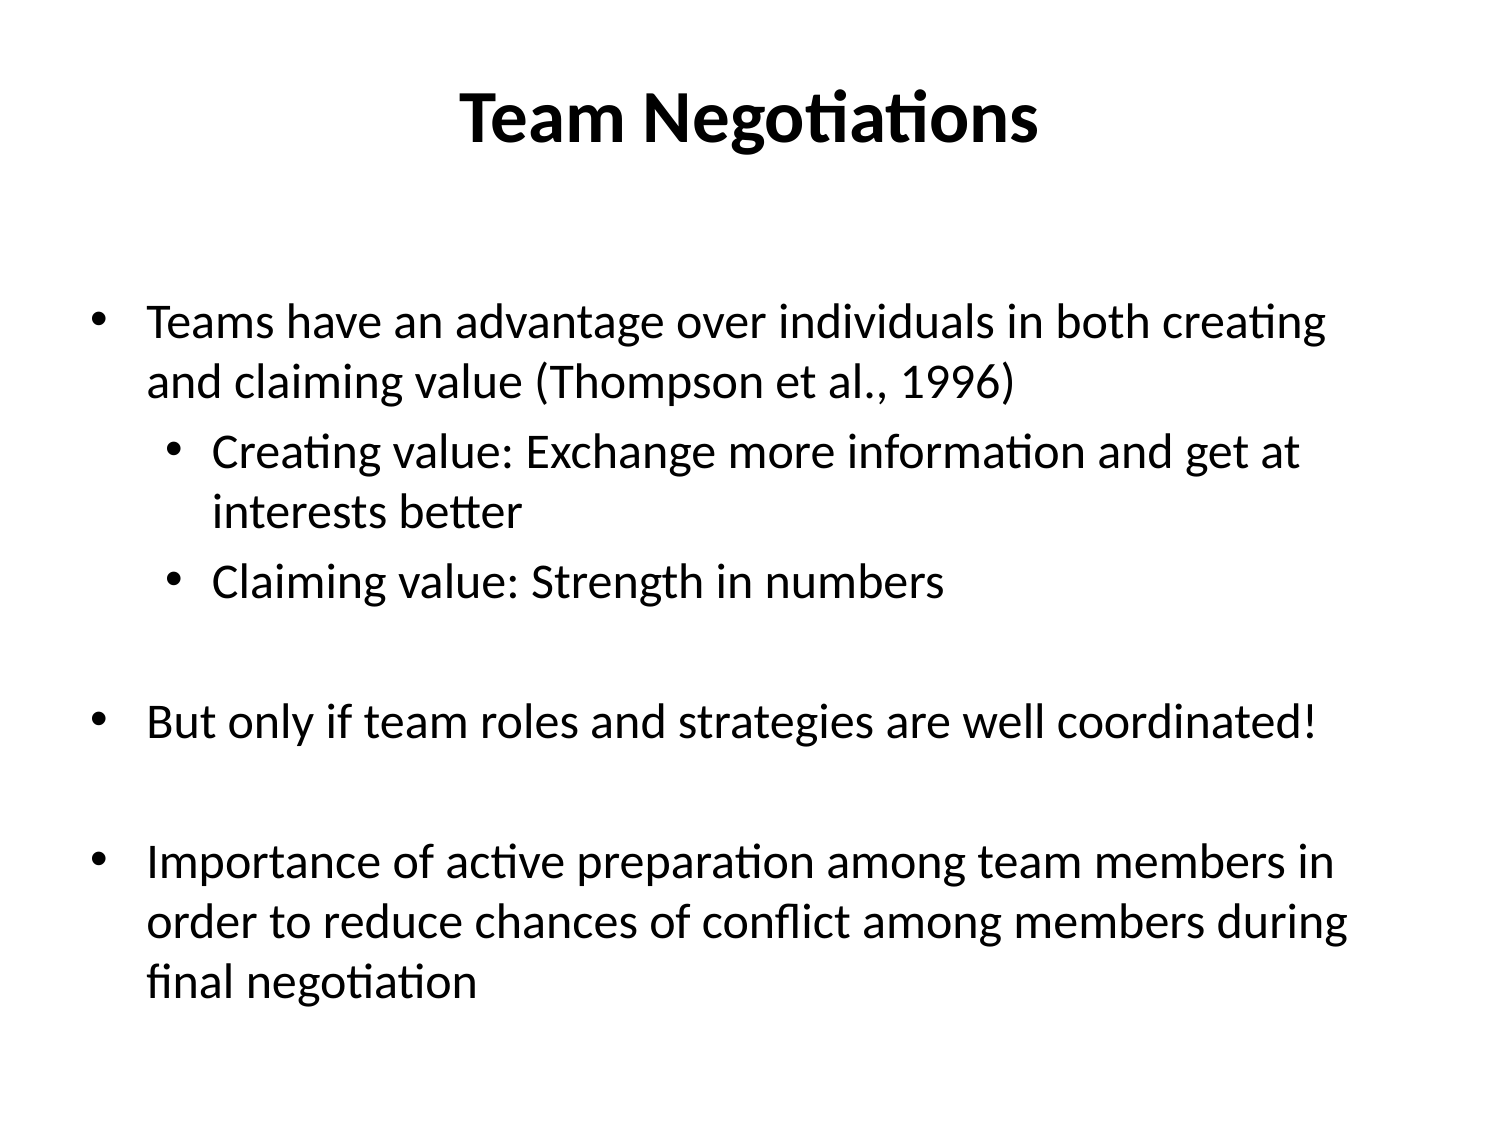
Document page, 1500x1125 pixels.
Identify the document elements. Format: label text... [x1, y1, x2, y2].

title Team Negotiations [75, 19, 1425, 207]
list Teams have an advantage over individuals in both creating and claiming value (Thompson et al., 1996) Creating value: Exchange more information and get at interests better Claiming value: Strength in numbers But only if team roles and strategies are well coordinated! Importance of active preparation among team members in order to reduce chances of conflict among members during final negotiation [75, 280, 1425, 1024]
